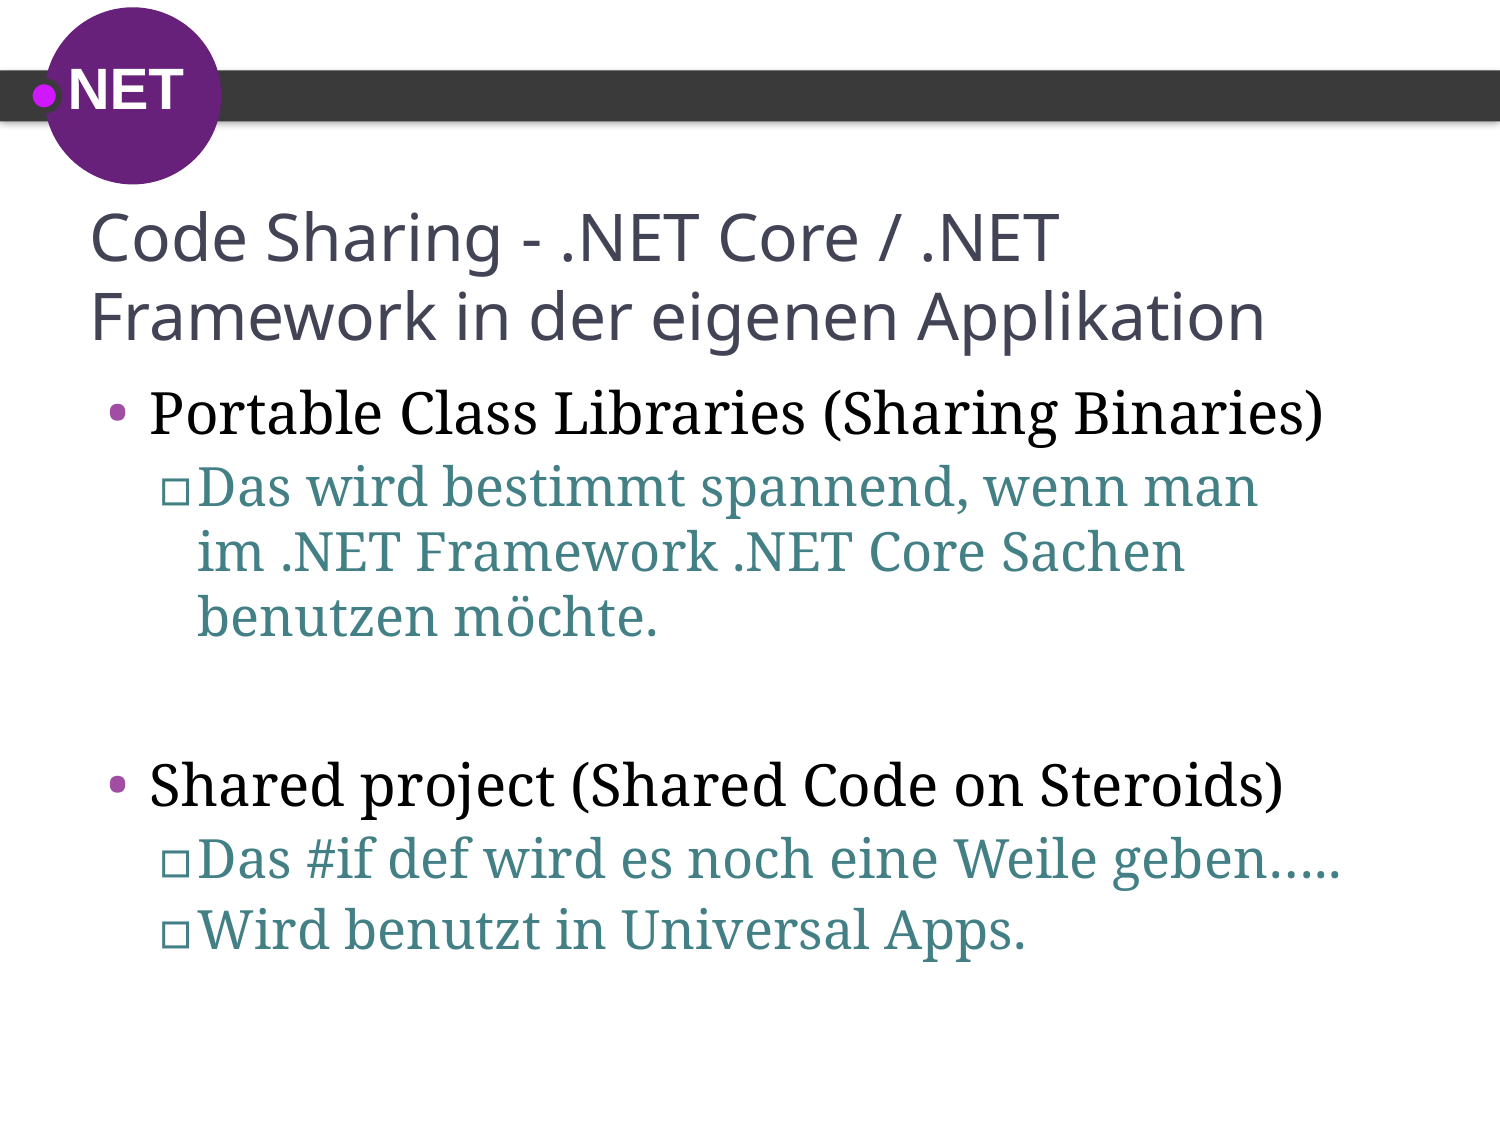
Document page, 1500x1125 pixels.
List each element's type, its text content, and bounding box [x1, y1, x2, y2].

list Portable Class Libraries (Sharing Binaries) Das wird bestimmt spannend, wenn man im .NET Framework .NET Core Sachen benutzen möchte. Shared project (Shared Code on Steroids) Das #if def wird es noch eine Weile geben….. Wird benutzt in Universal Apps. [75, 368, 1425, 1079]
title Code Sharing - .NET Core / .NET Framework in der eigenen Applikation [75, 187, 1425, 363]
